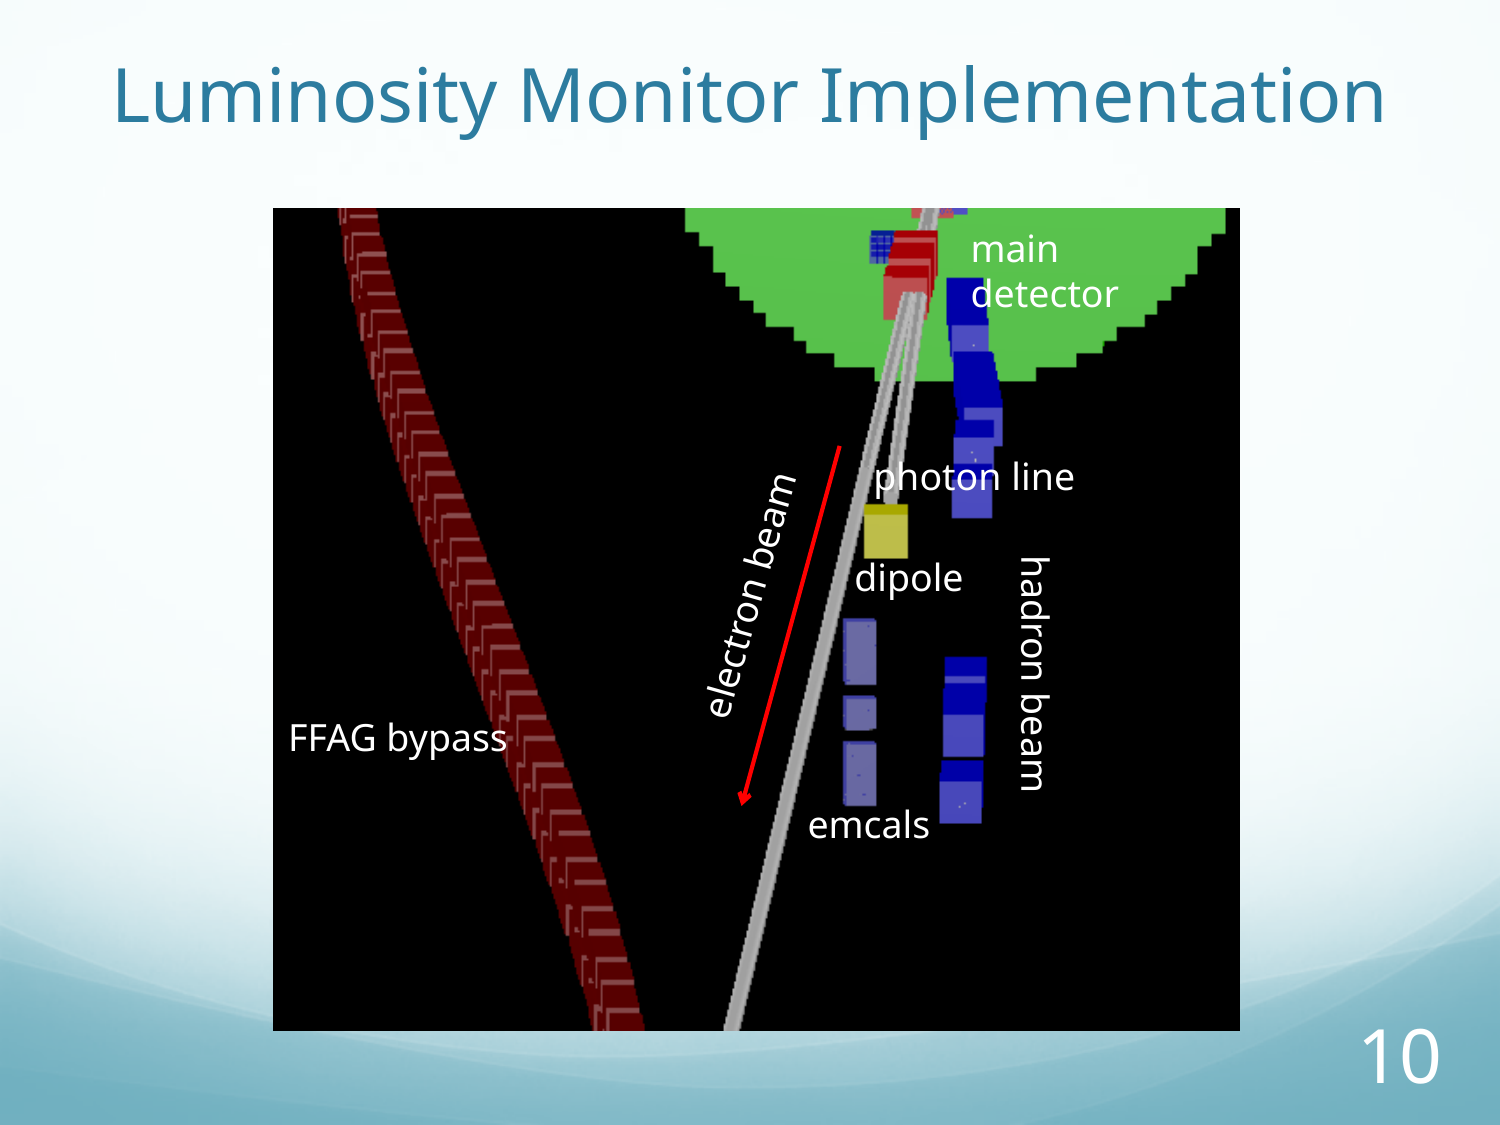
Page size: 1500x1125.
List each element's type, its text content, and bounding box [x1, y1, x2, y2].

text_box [740, 445, 841, 807]
slide_number 10 [1295, 1029, 1459, 1090]
picture [272, 208, 1240, 1032]
title Luminosity Monitor Implementation [75, 39, 1425, 145]
